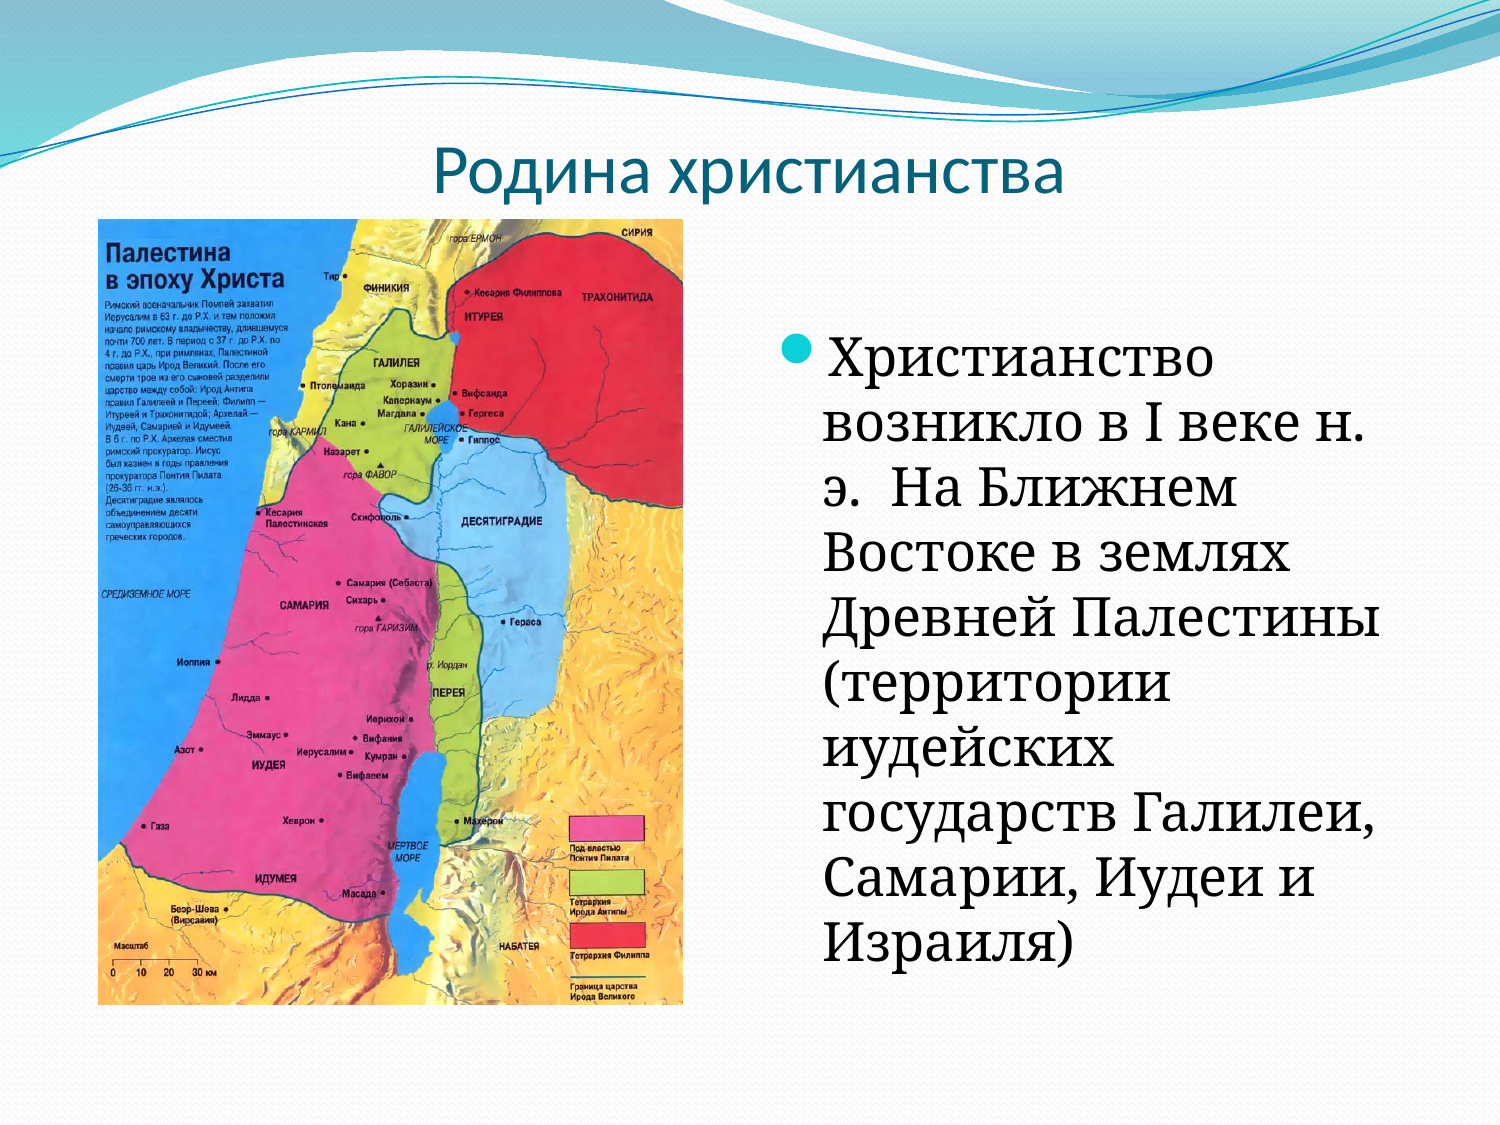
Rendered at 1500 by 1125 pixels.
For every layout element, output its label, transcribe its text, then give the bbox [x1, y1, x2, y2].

list Христианство возникло в I веке н. э. На Ближнем Востоке в землях Древней Палестины (территории иудейских государств Галилеи, Самарии, Иудеи и Израиля) [762, 314, 1425, 1043]
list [98, 219, 683, 1006]
title Родина христианства [75, 115, 1425, 209]
